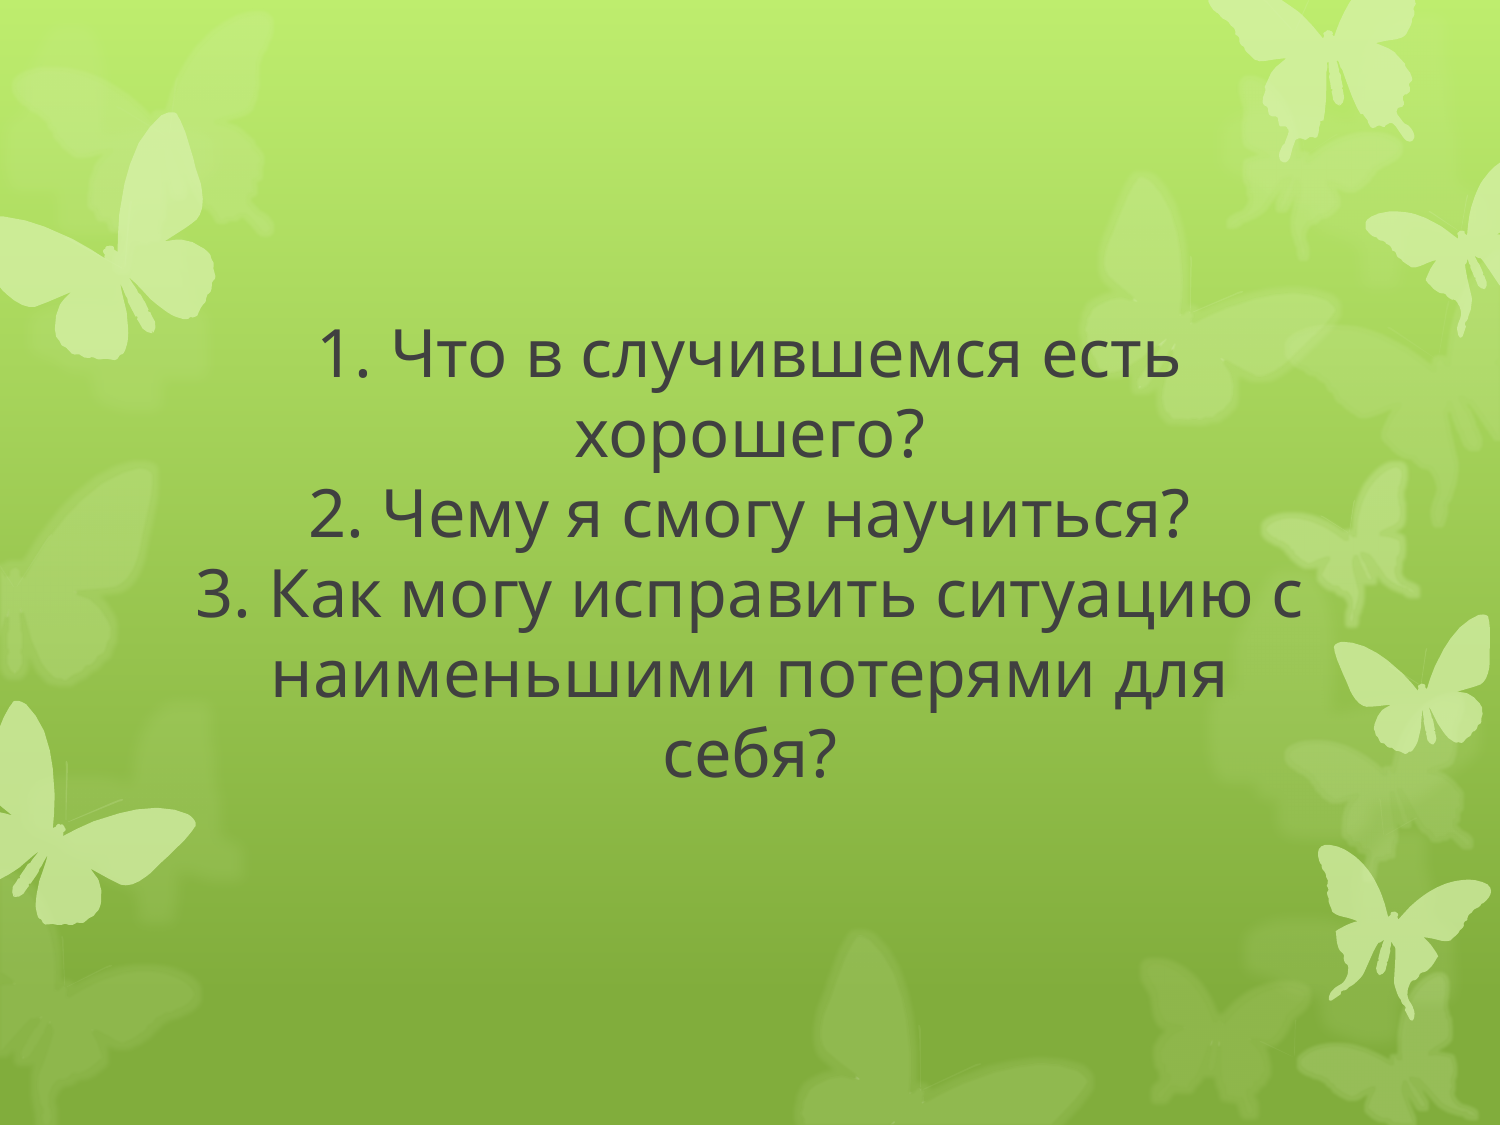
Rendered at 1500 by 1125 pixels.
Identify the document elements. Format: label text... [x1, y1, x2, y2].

title 1. Что в случившемся есть хорошего? 2. Чему я смогу научиться? 3. Как могу исправить ситуацию с наименьшими потерями для себя? [165, 110, 1335, 1071]
